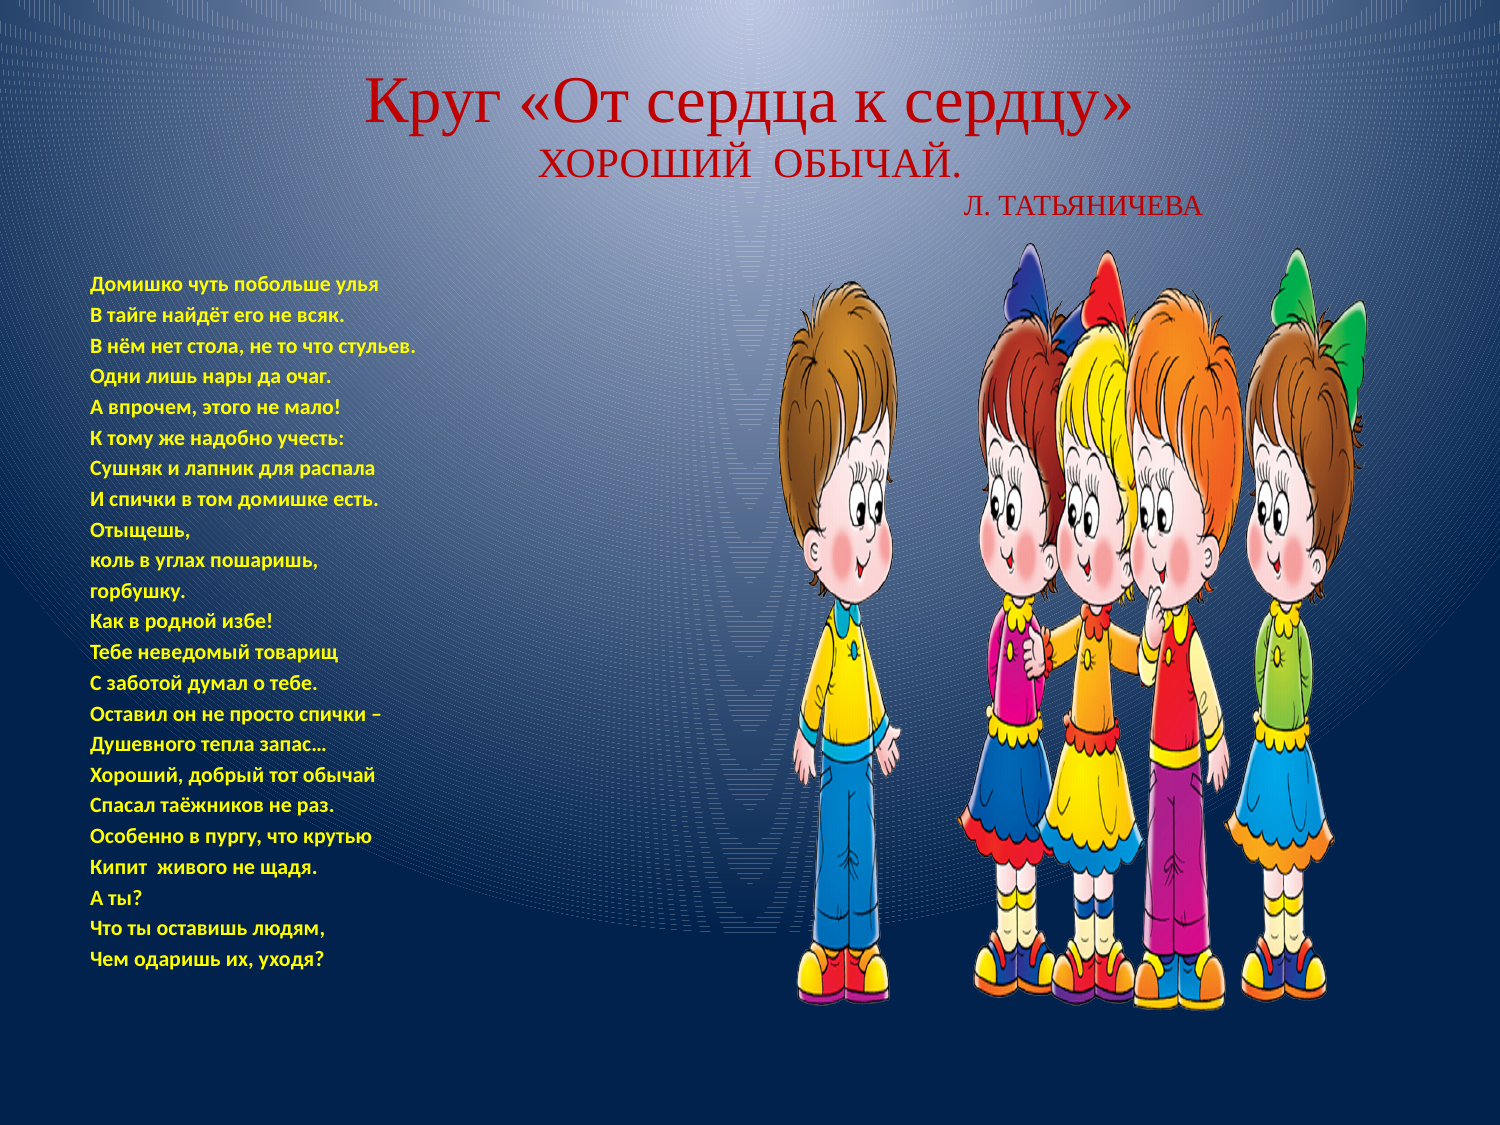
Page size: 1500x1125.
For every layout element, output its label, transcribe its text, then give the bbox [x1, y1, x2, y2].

list Домишко чуть побольше улья В тайге найдёт его не всяк. В нём нет стола, не то что стульев. Одни лишь нары да очаг. А впрочем, этого не мало! К тому же надобно учесть: Сушняк и лапник для распала И спички в том домишке есть. Отыщешь, коль в углах пошаришь, горбушку. Как в родной избе! Тебе неведомый товарищ С заботой думал о тебе. Оставил он не просто спички – Душевного тепла запас… Хороший, добрый тот обычай Спасал таёжников не раз. Особенно в пургу, что крутью Кипит живого не щадя. А ты? Что ты оставишь людям, Чем одаришь их, уходя? [75, 262, 1425, 1125]
title Круг «От сердца к сердцу» ХОРОШИЙ ОБЫЧАЙ. Л. ТАТЬЯНИЧЕВА [75, 45, 1425, 233]
picture [773, 187, 1372, 1055]
